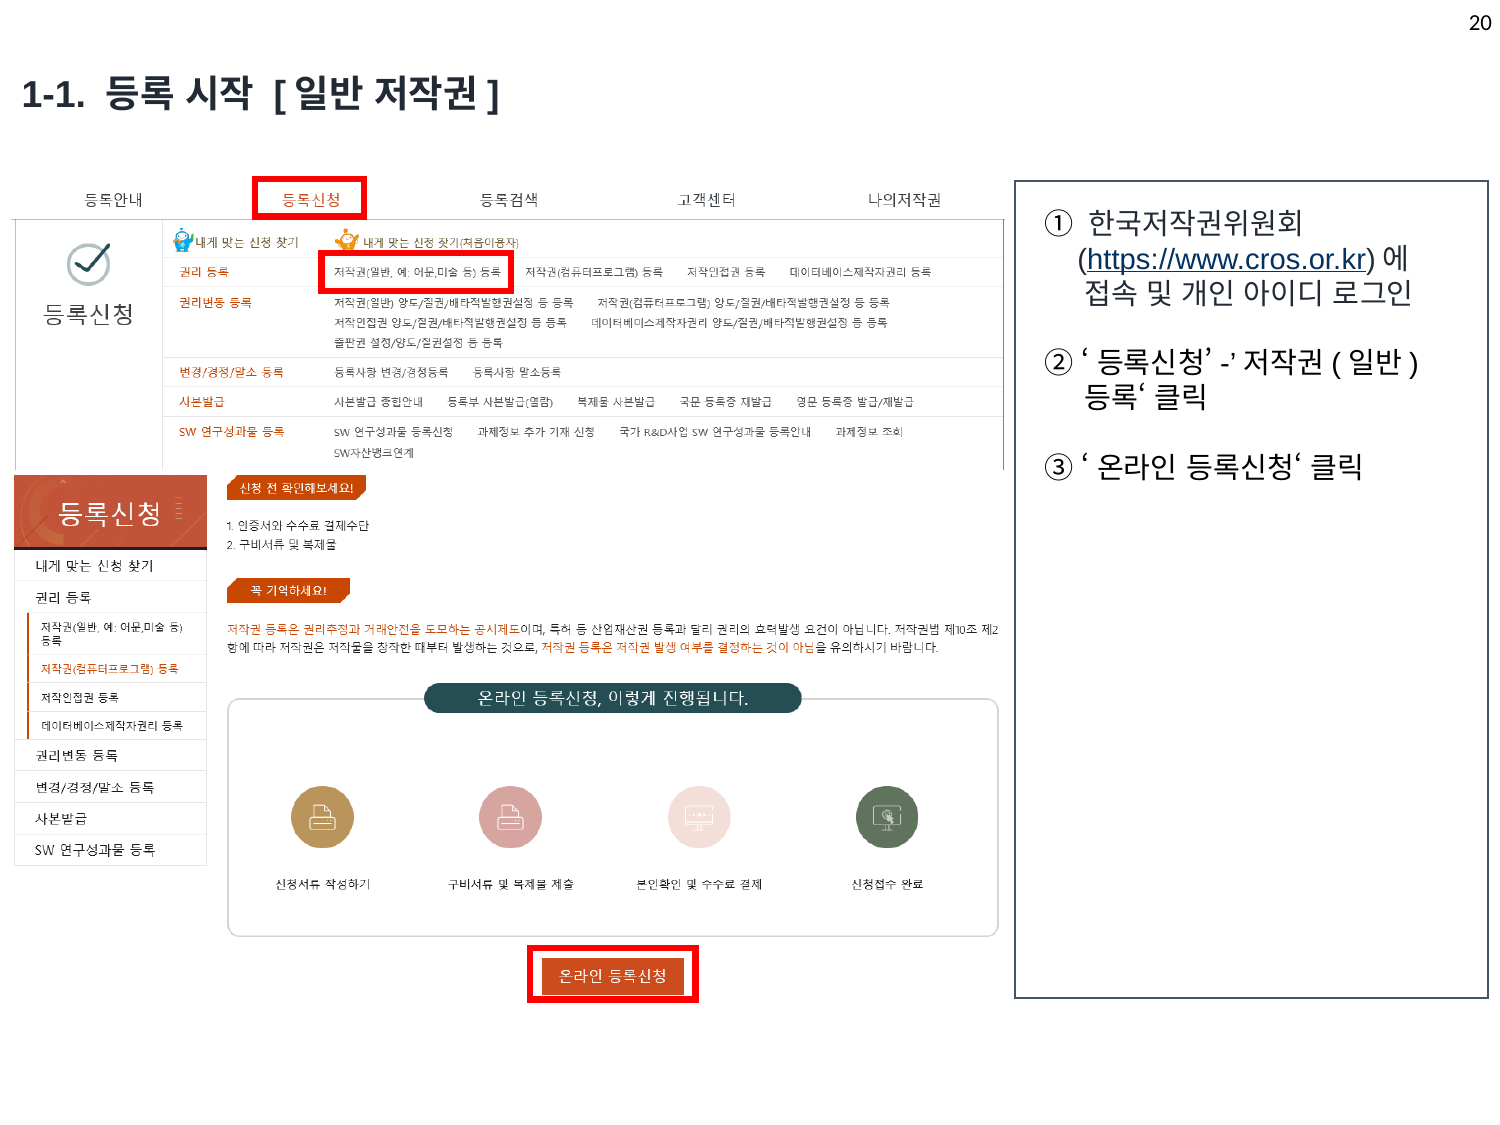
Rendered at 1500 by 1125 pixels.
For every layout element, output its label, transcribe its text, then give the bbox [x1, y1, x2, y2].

text_box 1-1. 등록 시작 [일반 저작권] [6, 62, 515, 123]
picture [11, 181, 1005, 1000]
text_box 1 [1014, 180, 1489, 999]
text_box 20 [1453, 0, 1500, 43]
text_box ① 한국저작권위원회 (https://www.cros.or.kr)에 접속 및 개인 아이디 로그인 ② ‘등록신청’-’저작권(일반) 등록‘ 클릭 ③ ‘온라인 등록신청‘ 클릭 [1029, 197, 1470, 493]
